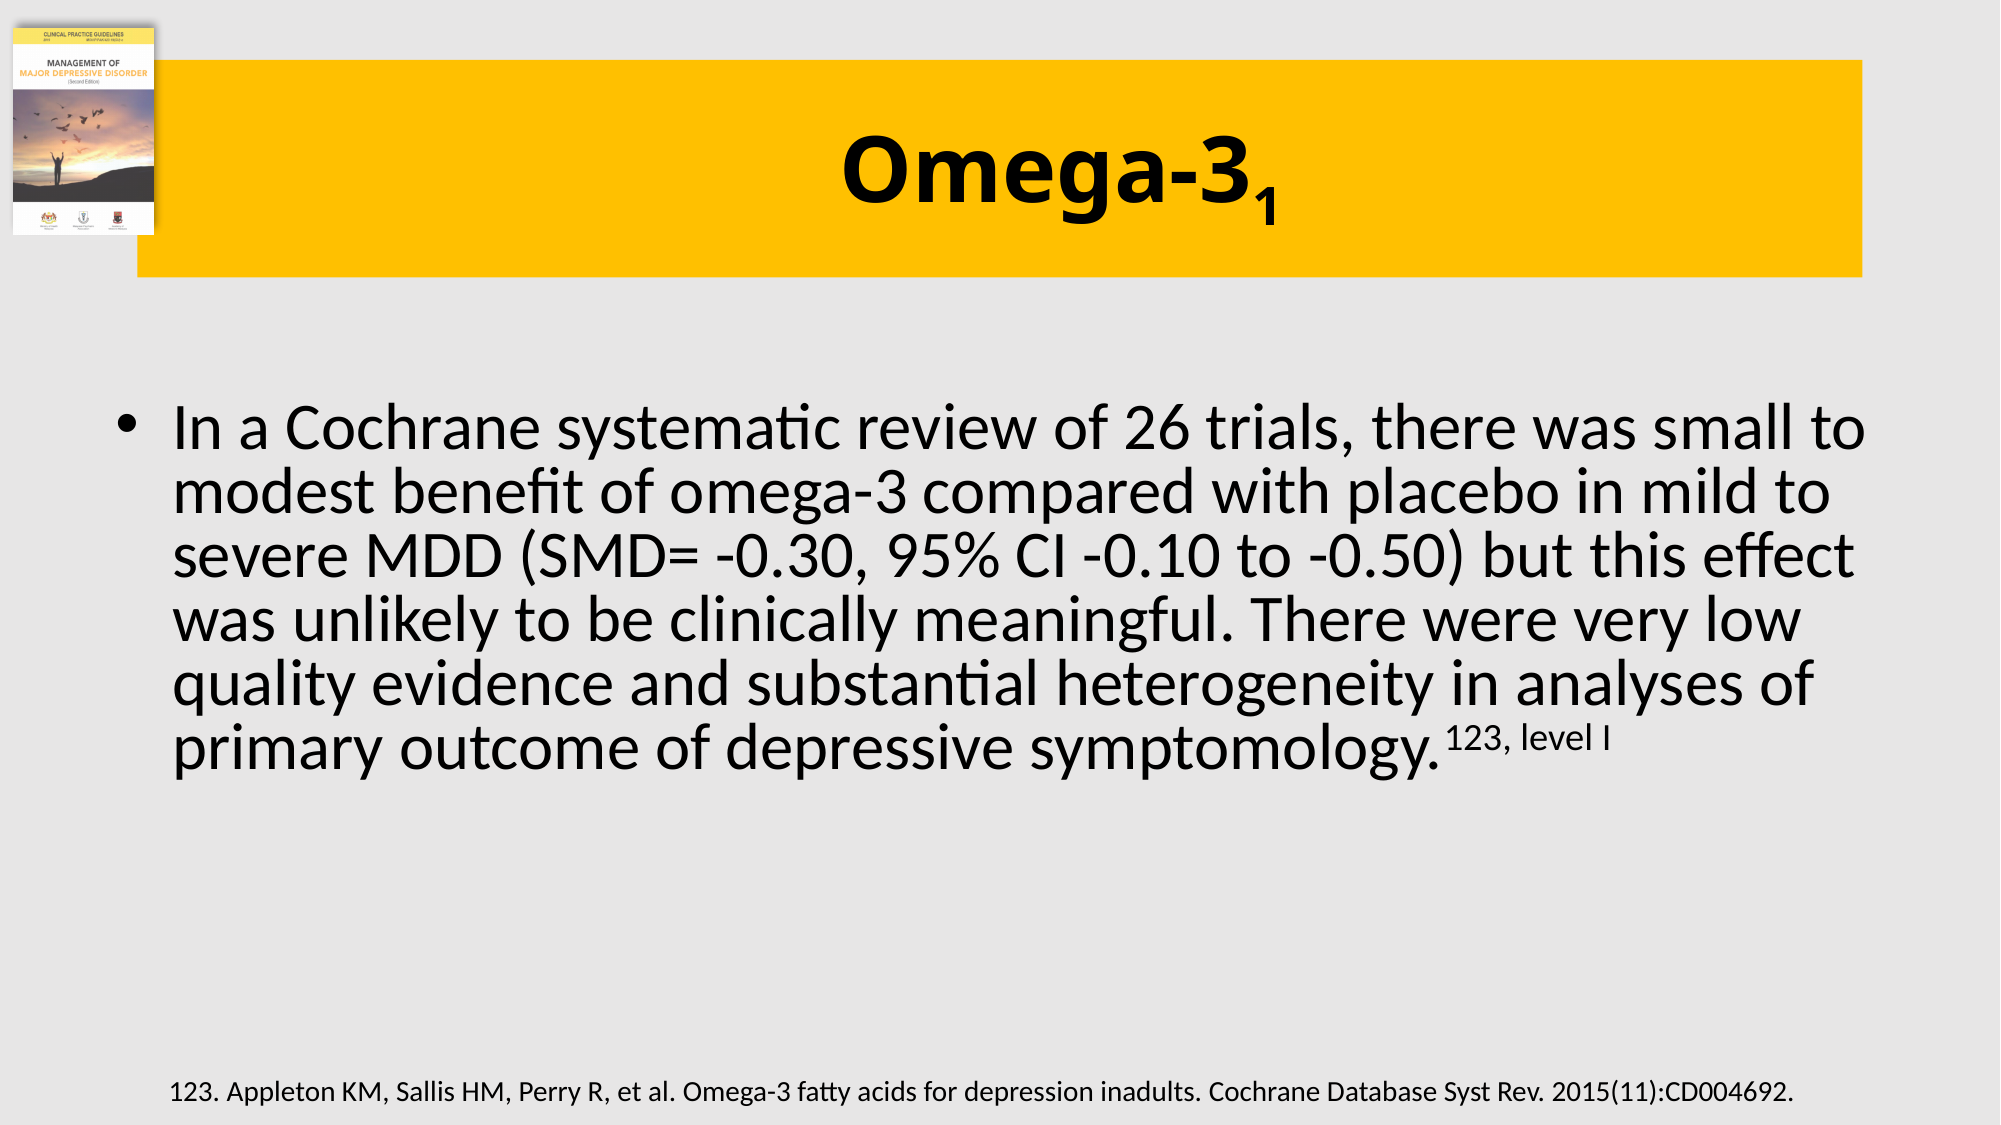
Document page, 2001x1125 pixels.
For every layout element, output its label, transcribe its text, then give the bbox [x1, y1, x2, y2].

picture [13, 28, 154, 235]
list In a Cochrane systematic review of 26 trials, there was small to modest benefit of omega-3 compared with placebo in mild to severe MDD (SMD= -0.30, 95% CI -0.10 to -0.50) but this effect was unlikely to be clinically meaningful. There were very low quality evidence and substantial heterogeneity in analyses of primary outcome of depressive symptomology.123, level I [100, 290, 1892, 809]
text_box 123. Appleton KM, Sallis HM, Perry R, et al. Omega-3 fatty acids for depression inadults. Cochrane Database Syst Rev. 2015(11):CD004692. [153, 1065, 1911, 1115]
title Omega-31 [137, 59, 1863, 278]
